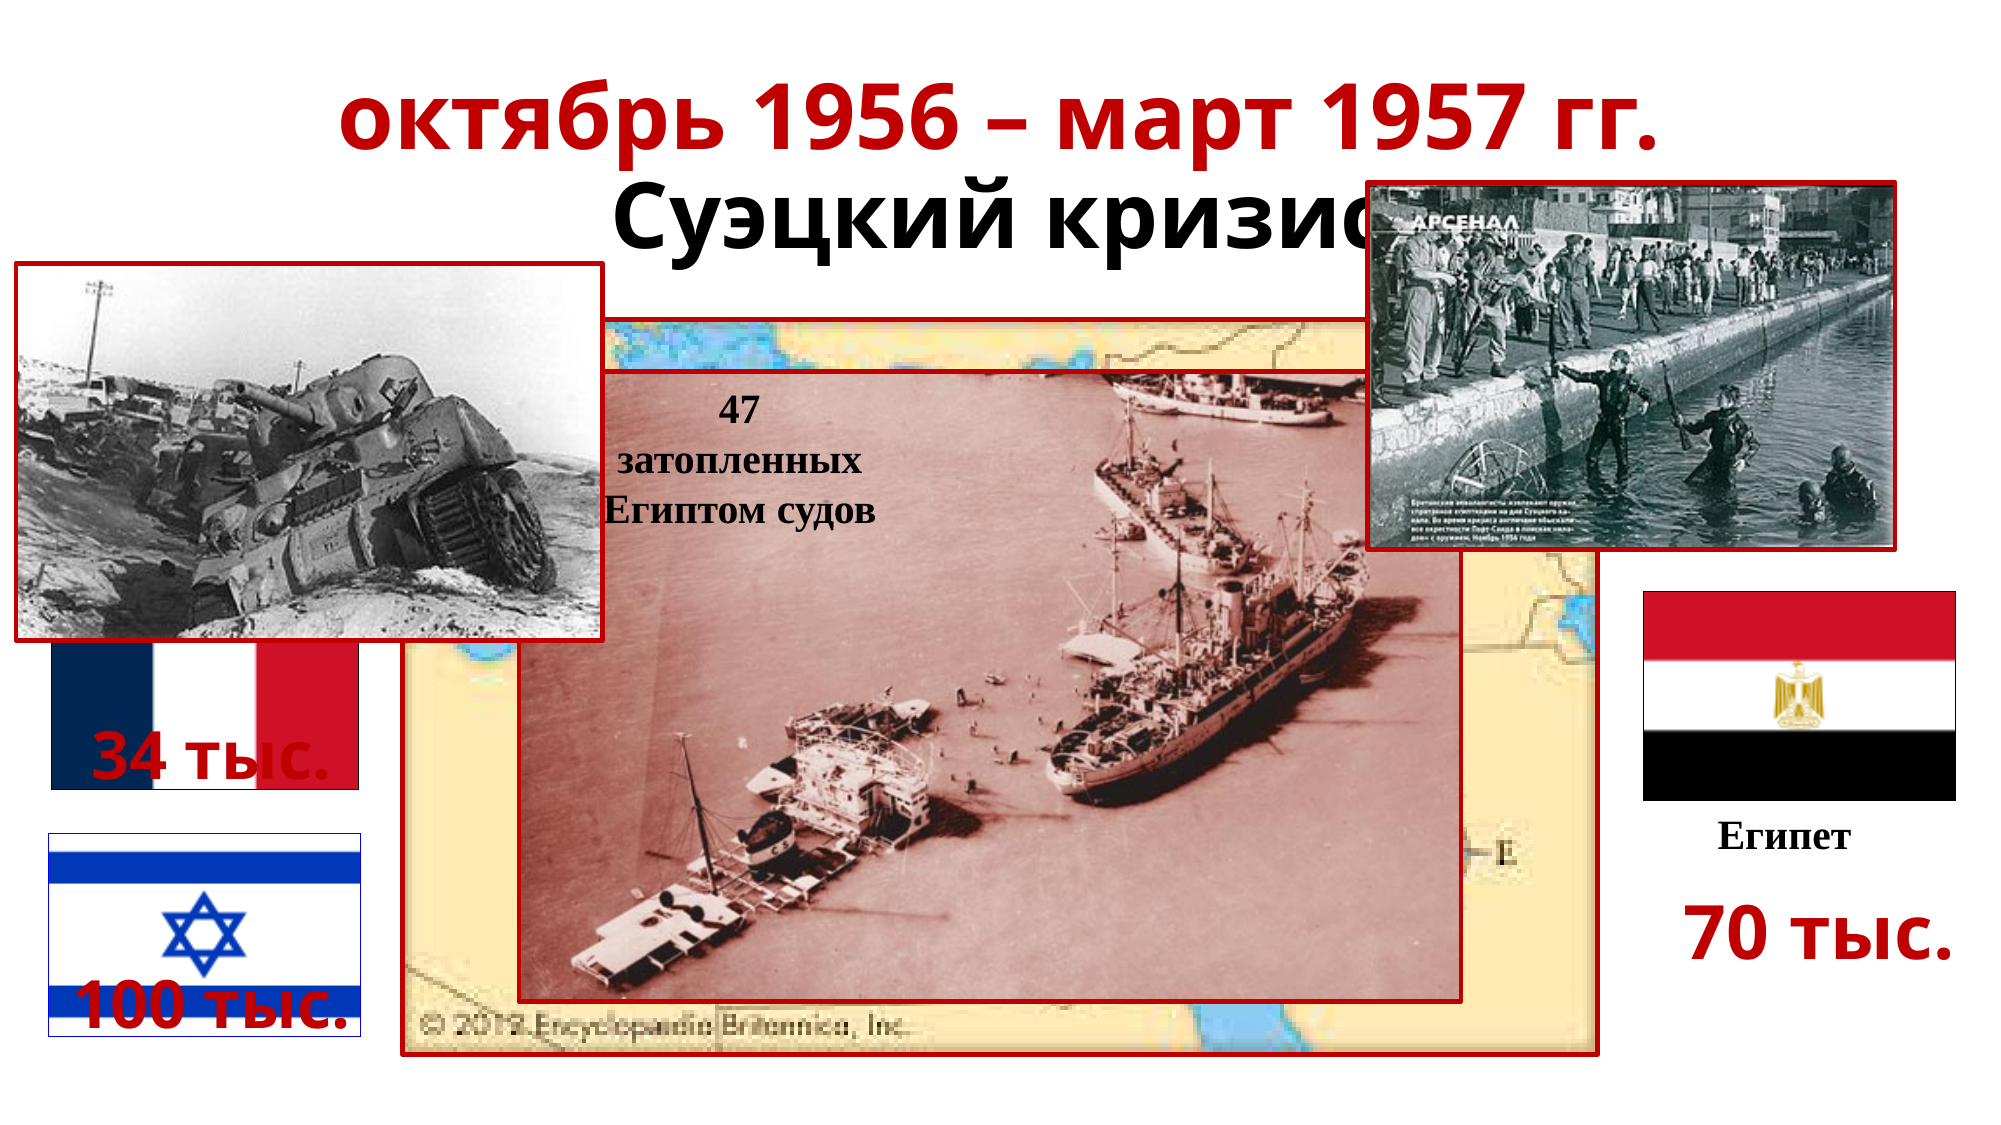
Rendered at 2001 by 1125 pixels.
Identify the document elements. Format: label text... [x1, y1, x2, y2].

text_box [31, 833, 392, 1052]
picture [18, 184, 1893, 1052]
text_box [521, 373, 1459, 999]
text_box октябрь 1956 – март 1957 гг. Суэцкий кризис [238, 35, 1762, 304]
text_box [31, 638, 392, 803]
text_box 70 тыс. [1639, 890, 2000, 980]
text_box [1643, 591, 1956, 867]
